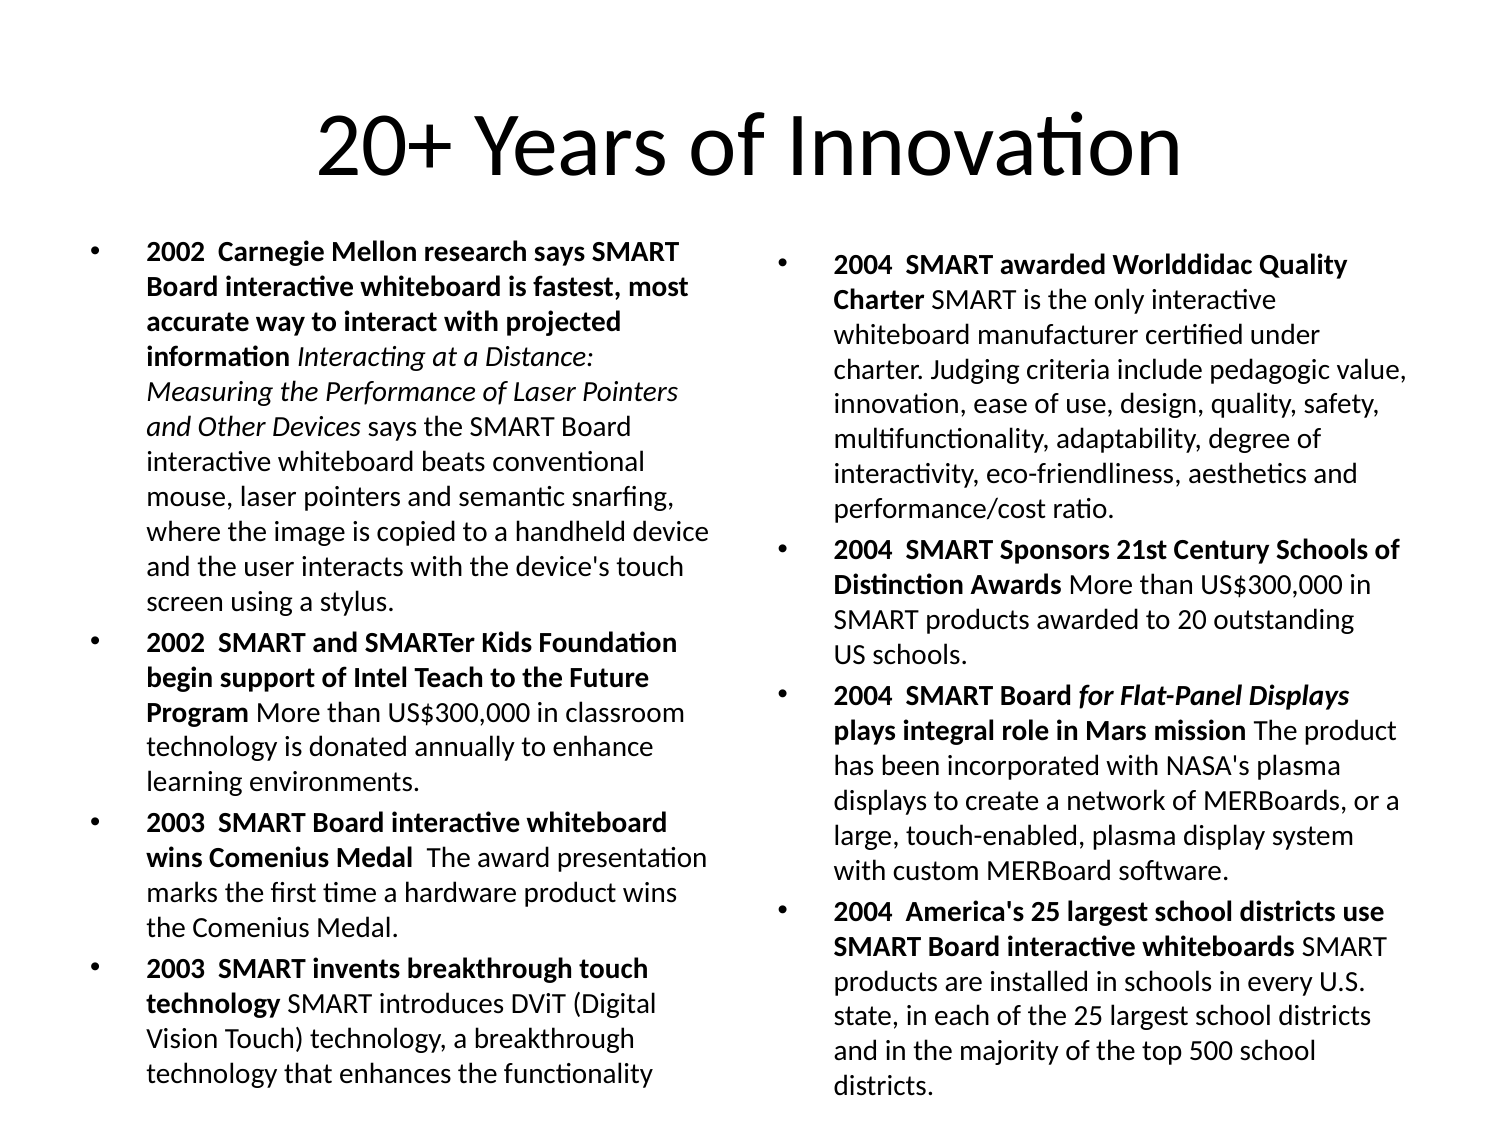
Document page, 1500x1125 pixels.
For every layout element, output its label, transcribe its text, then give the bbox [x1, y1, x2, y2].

list 2002 Carnegie Mellon research says SMART Board interactive whiteboard is fastest, most accurate way to interact with projected information Interacting at a Distance: Measuring the Performance of Laser Pointers and Other Devices says the SMART Board interactive whiteboard beats conventional mouse, laser pointers and semantic snarfing, where the image is copied to a handheld device and the user interacts with the device's touch screen using a stylus. 2002 SMART and SMARTer Kids Foundation begin support of Intel Teach to the Future Program More than US$300,000 in classroom technology is donated annually to enhance learning environments. 2003 SMART Board interactive whiteboard wins Comenius Medal The award presentation marks the first time a hardware product wins the Comenius Medal. 2003 SMART invents breakthrough touch technology SMART introduces DViT (Digital Vision Touch) technology, a breakthrough technology that enhances the functionality [75, 224, 738, 968]
list 2004 SMART awarded Worlddidac Quality Charter SMART is the only interactive whiteboard manufacturer certified under charter. Judging criteria include pedagogic value, innovation, ease of use, design, quality, safety, multifunctionality, adaptability, degree of interactivity, eco-friendliness, aesthetics and performance/cost ratio. 2004 SMART Sponsors 21st Century Schools of Distinction Awards More than US$300,000 in SMART products awarded to 20 outstanding US schools. 2004 SMART Board for Flat-Panel Displays plays integral role in Mars mission The product has been incorporated with NASA's plasma displays to create a network of MERBoards, or a large, touch-enabled, plasma display system with custom MERBoard software. 2004 America's 25 largest school districts use SMART Board interactive whiteboards SMART products are installed in schools in every U.S. state, in each of the 25 largest school districts and in the majority of the top 500 school districts. [762, 237, 1425, 980]
title 20+ Years of Innovation [75, 45, 1425, 233]
